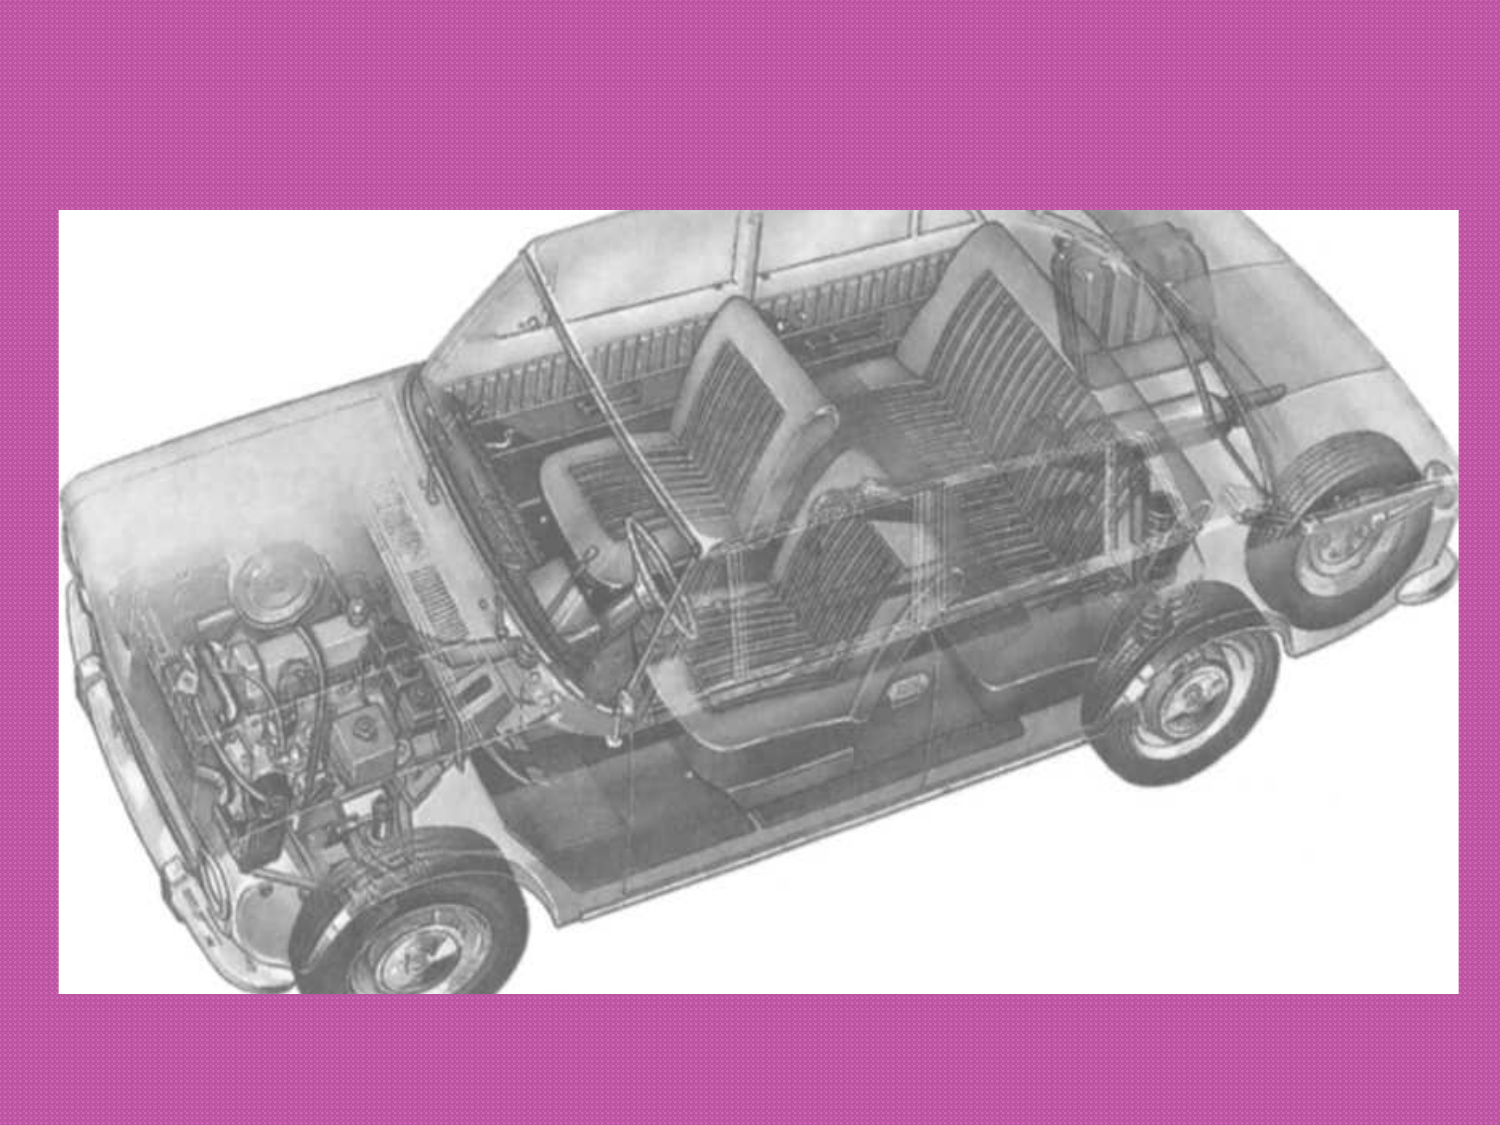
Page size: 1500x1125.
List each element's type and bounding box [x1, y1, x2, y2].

picture [58, 210, 1459, 994]
